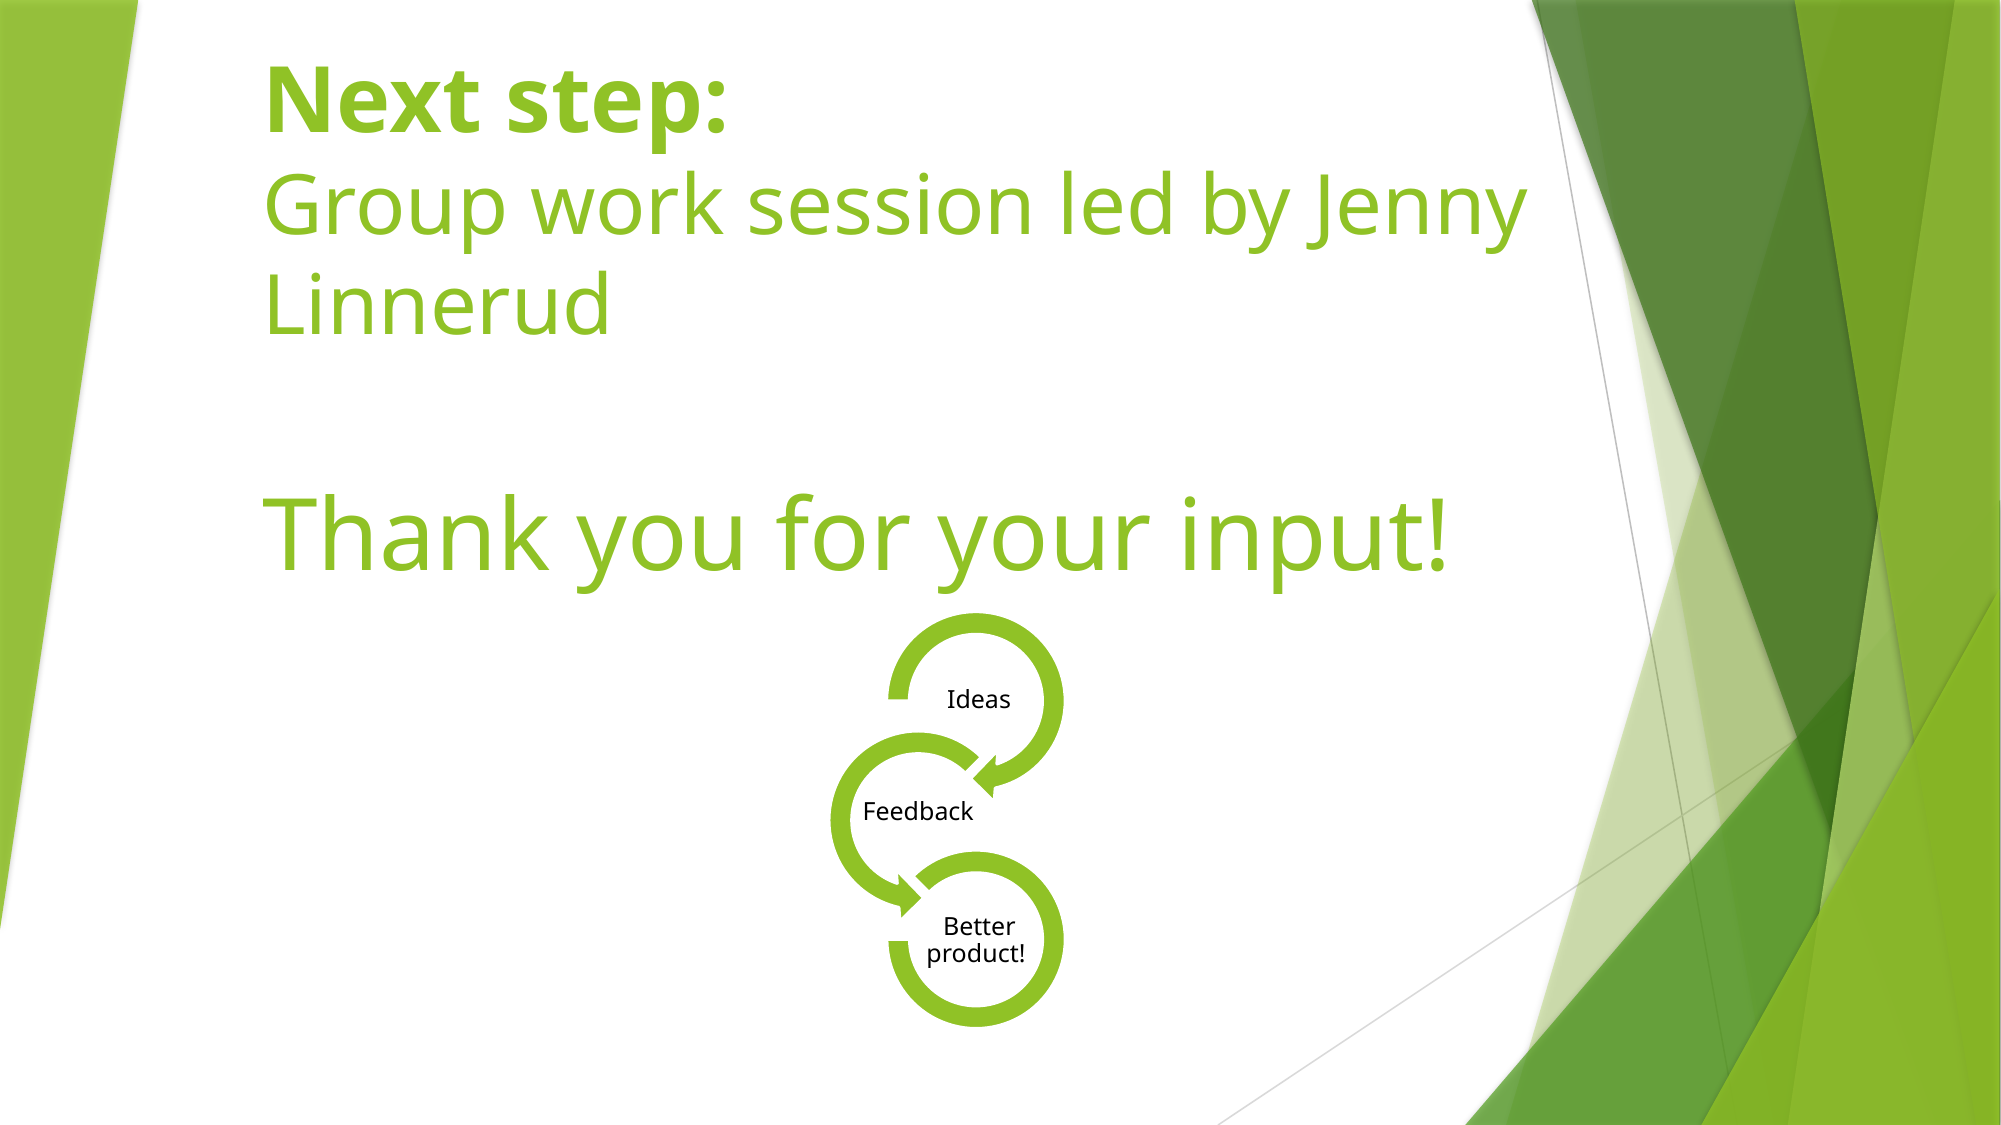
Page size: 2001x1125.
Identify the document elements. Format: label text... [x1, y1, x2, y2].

title Next step: Group work session led by Jenny Linnerud Thank you for your input! [247, 448, 1762, 719]
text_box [751, 530, 1143, 1095]
